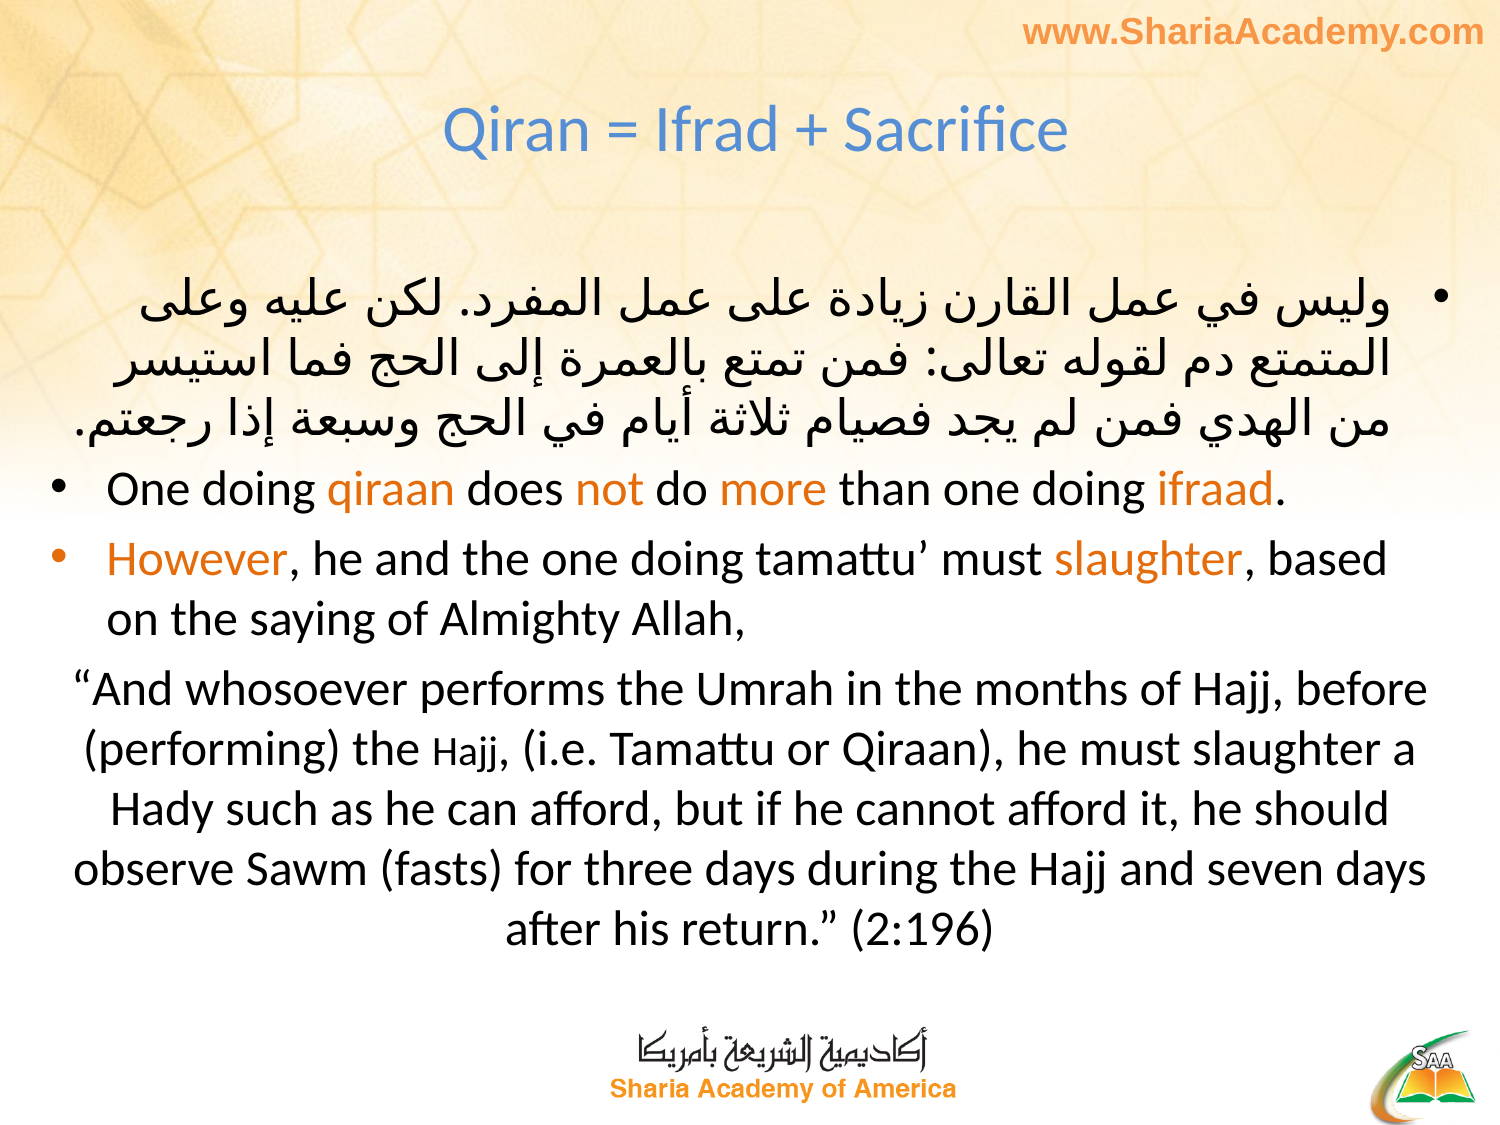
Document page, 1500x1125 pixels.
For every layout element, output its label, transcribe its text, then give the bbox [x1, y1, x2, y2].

picture [0, 176, 1500, 514]
picture [600, 1024, 966, 1112]
list وليس في عمل القارن زيادة على عمل المفرد. لكن عليه وعلى المتمتع دم لقوله تعالى: فمن تمتع بالعمرة إلى الحج فما استيسر من الهدي فمن لم يجد فصيام ثلاثة أيام في الحج وسبعة إذا رجعتم. One doing qiraan does not do more than one doing ifraad. However, he and the one doing tamattu’ must slaughter, based on the saying of Almighty Allah, “And whosoever performs the Umrah in the months of Hajj, before (performing) the Hajj, (i.e. Tamattu or Qiraan), he must slaughter a Hady such as he can afford, but if he cannot afford it, he should observe Sawm (fasts) for three days during the Hajj and seven days after his return.” (2:196) [34, 257, 1466, 997]
title Qiran = Ifrad + Sacrifice [0, 74, 1500, 176]
picture [0, 0, 1500, 74]
picture [1337, 1028, 1500, 1125]
